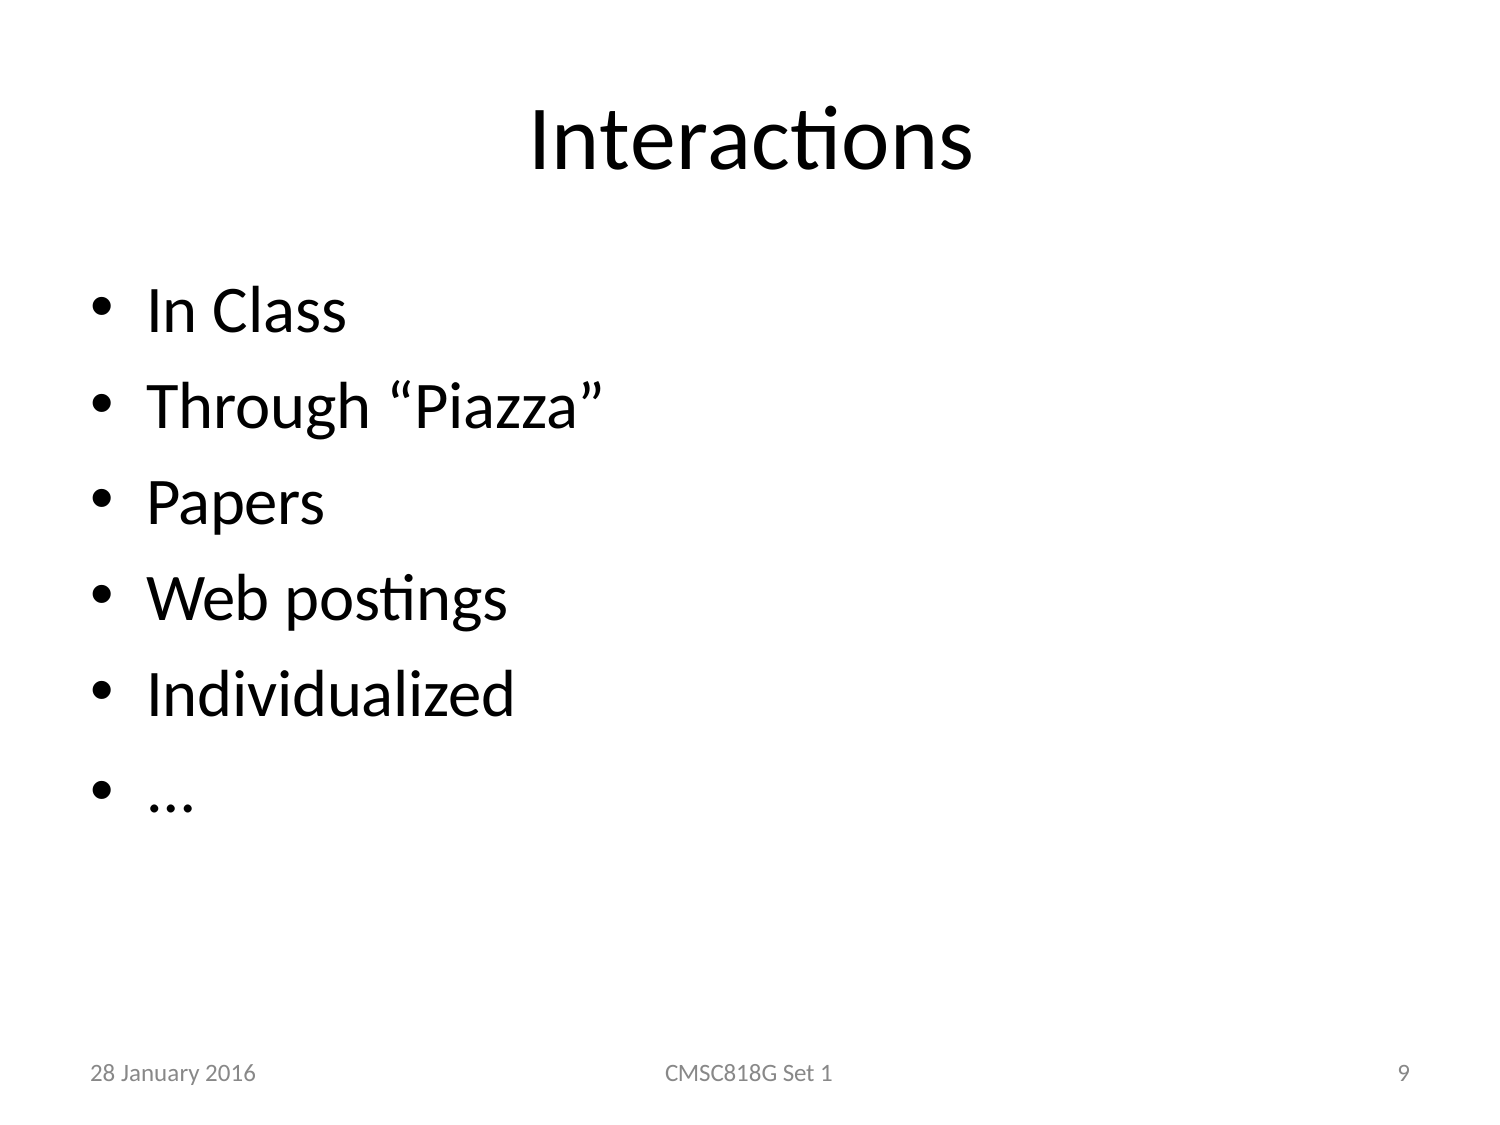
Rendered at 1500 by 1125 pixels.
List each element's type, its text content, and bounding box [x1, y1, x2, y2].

text_box In Class Through “Piazza” Papers Web postings Individualized • … [87, 265, 612, 826]
footer 28 January 2016 [87, 1060, 258, 1125]
slide_number CMSC818G Set 1 [662, 1060, 837, 1125]
title Interactions [264, 77, 1236, 266]
slide_number 9 [1380, 1060, 1415, 1125]
